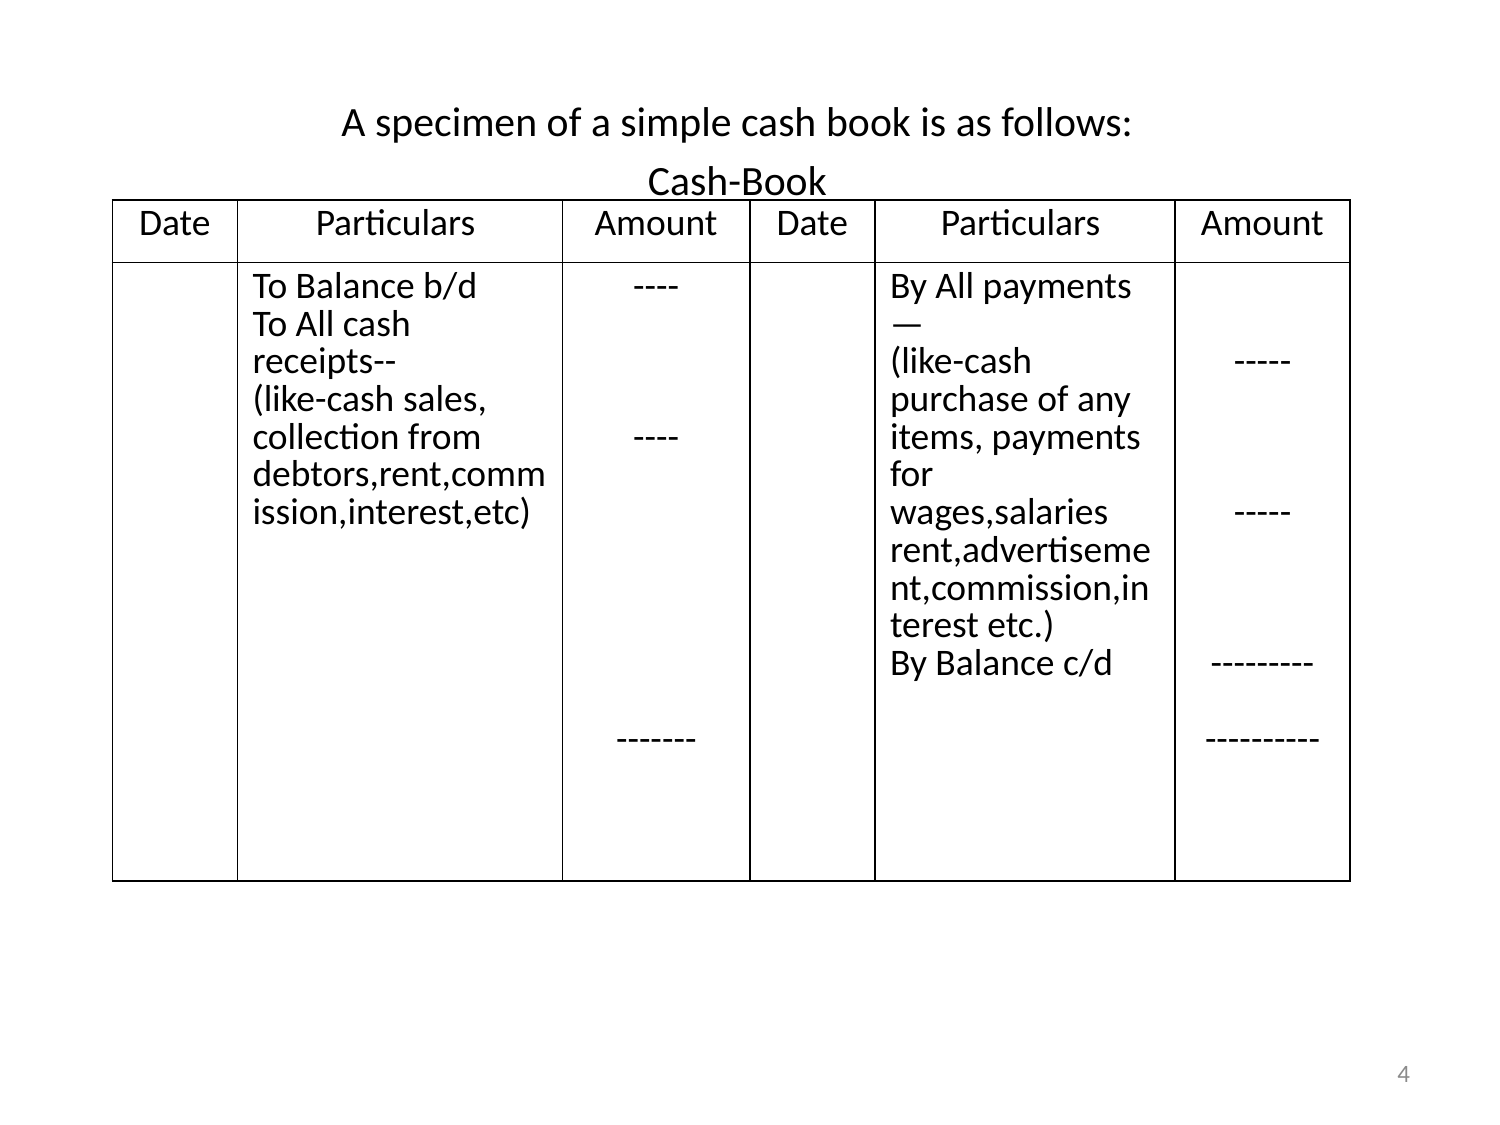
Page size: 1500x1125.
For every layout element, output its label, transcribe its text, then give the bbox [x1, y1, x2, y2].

table_cell By All payments— (like-cash purchase of any items, payments for wages,salaries rent,advertisement,commission,interest etc.) By Balance c/d [876, 263, 1174, 880]
slide_number 4 [1074, 1042, 1425, 1103]
table_header Amount [1176, 201, 1349, 262]
list A specimen of a simple cash book is as follows: Cash-Book [62, 87, 1413, 1075]
table_header Date [113, 201, 237, 262]
table_cell ----- ----- --------- ---------- [1176, 263, 1349, 880]
table_header Particulars [876, 201, 1174, 262]
table_header Date [751, 201, 874, 262]
table_cell ---- ---- ------- [563, 263, 749, 880]
table_cell [751, 263, 874, 880]
table_header Particulars [238, 201, 562, 262]
table_cell [113, 263, 237, 880]
table_header Amount [563, 201, 749, 262]
table_cell To Balance b/d To All cash receipts-- (like-cash sales, collection from debtors,rent,commission,interest,etc) [238, 263, 562, 880]
